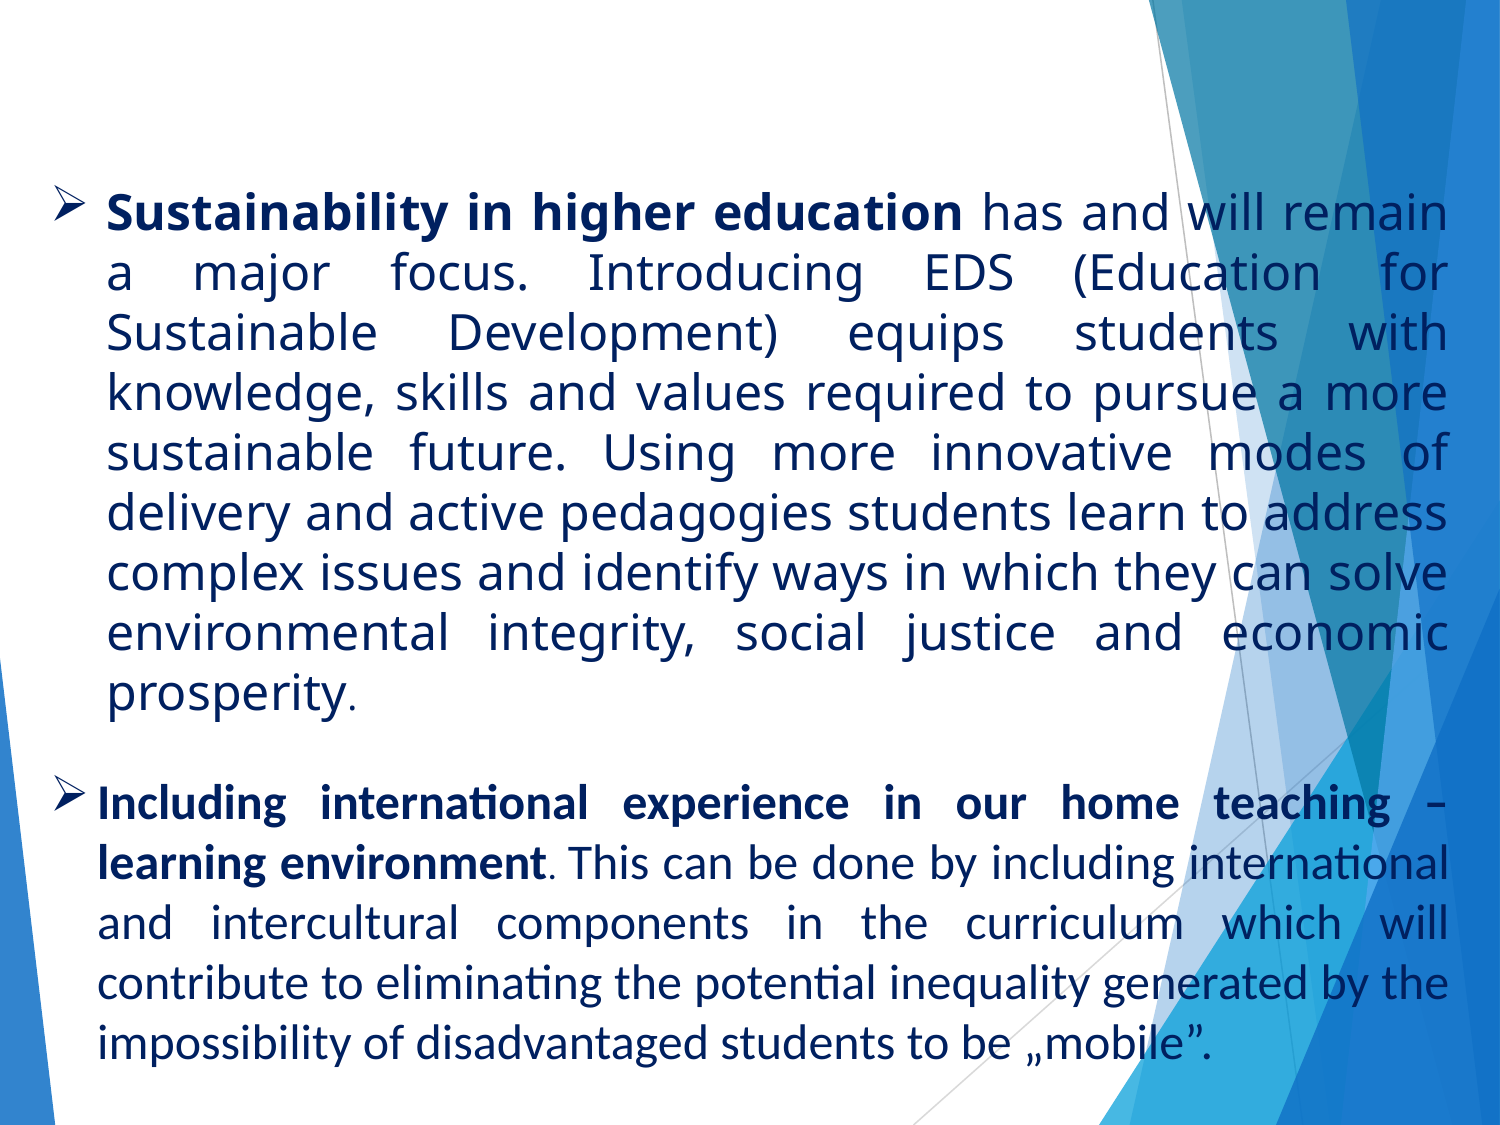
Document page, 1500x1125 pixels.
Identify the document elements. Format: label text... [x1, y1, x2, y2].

text_box Sustainability in higher education has and will remain a major focus. Introducing EDS (Education for Sustainable Development) equips students with knowledge, skills and values required to pursue a more sustainable future. Using more innovative modes of delivery and active pedagogies students learn to address complex issues and identify ways in which they can solve environmental integrity, social justice and economic prosperity. Including international experience in our home teaching – learning environment. This can be done by including international and intercultural components in the curriculum which will contribute to eliminating the potential inequality generated by the impossibility of disadvantaged students to be „mobile”. [35, 172, 1465, 1078]
